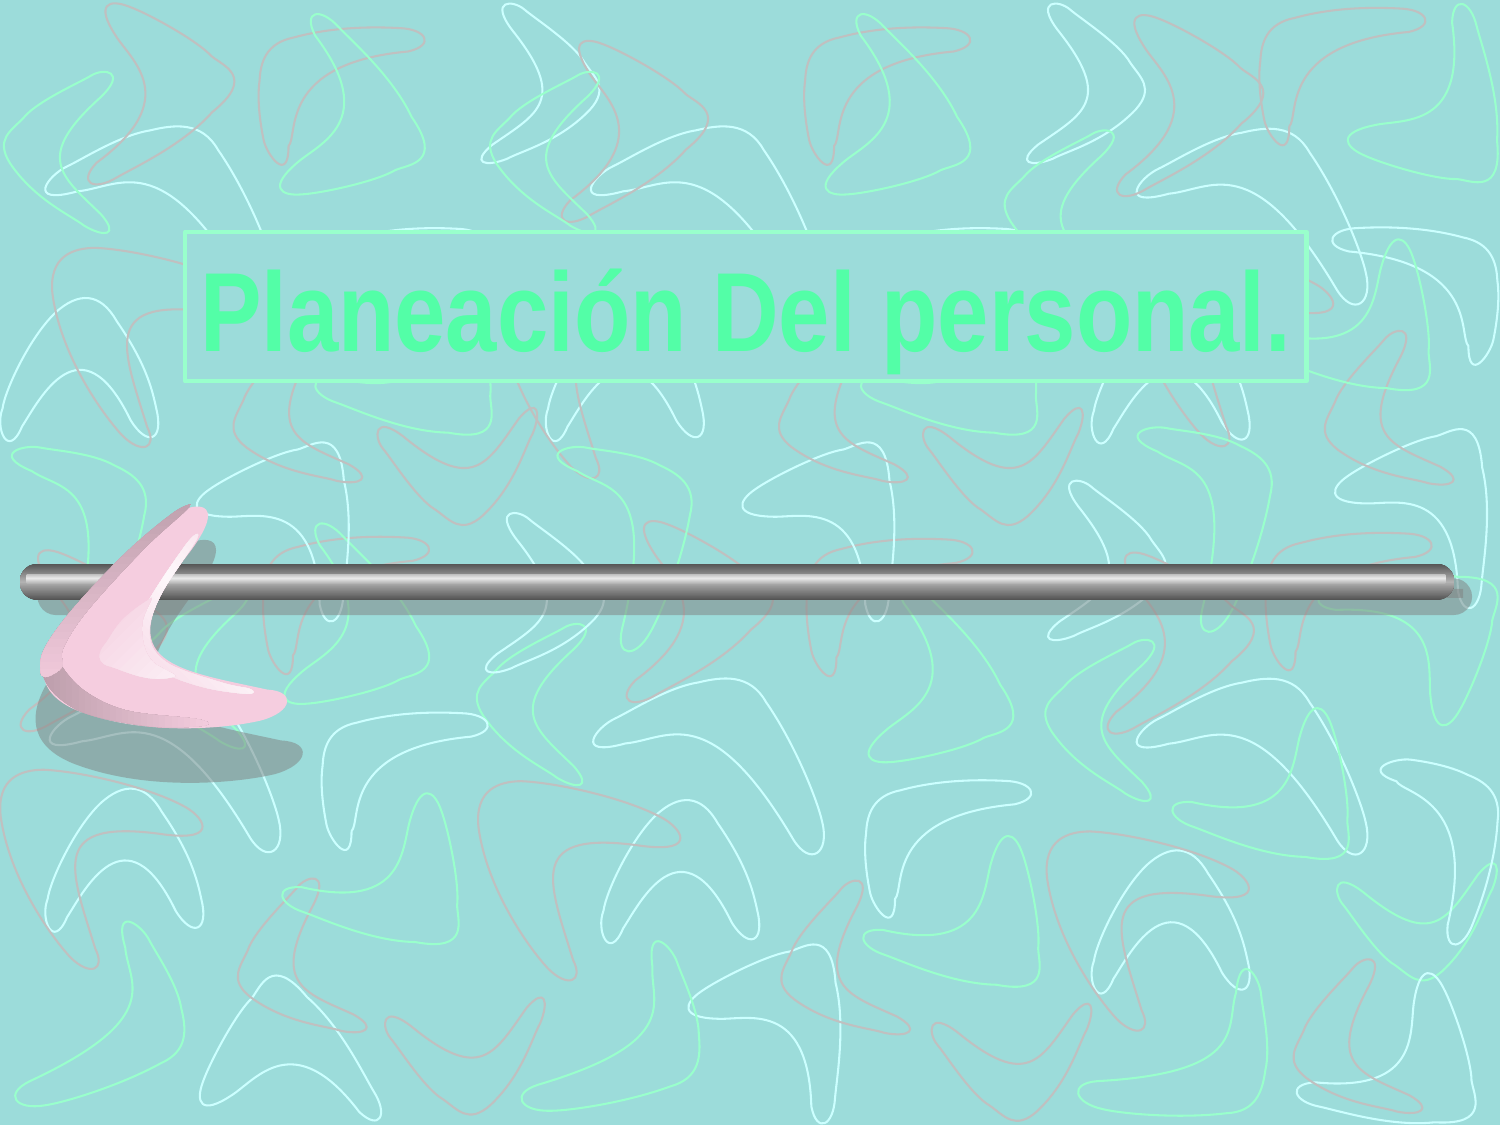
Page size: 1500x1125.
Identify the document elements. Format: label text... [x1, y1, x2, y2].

text_box Planeación Del personal. [183, 230, 1309, 383]
